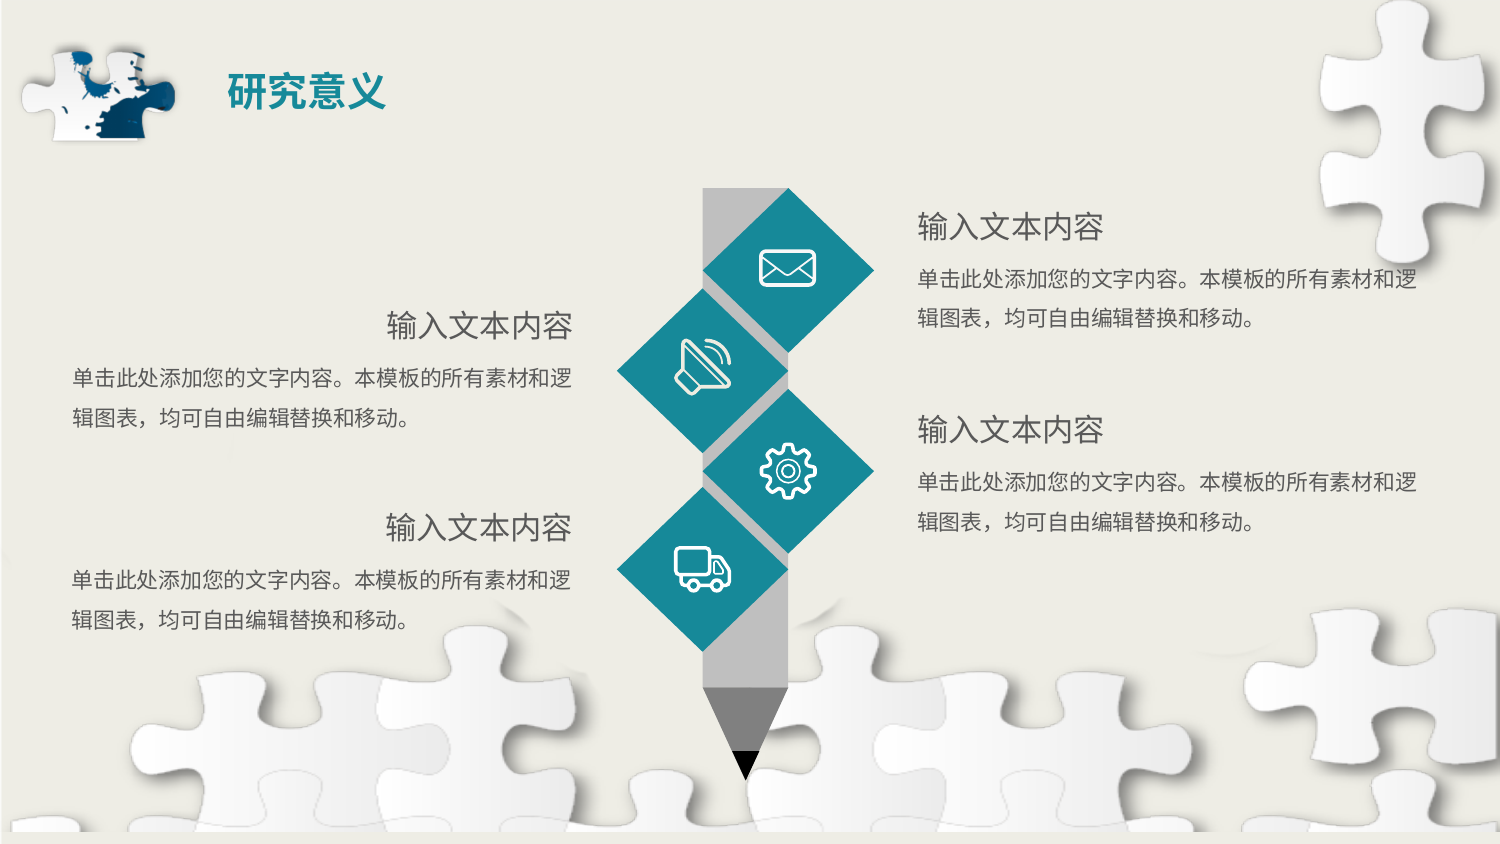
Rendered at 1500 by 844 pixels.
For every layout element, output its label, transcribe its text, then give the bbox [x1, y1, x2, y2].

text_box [702, 187, 875, 354]
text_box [702, 658, 789, 781]
picture [0, 0, 1500, 844]
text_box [616, 288, 789, 454]
text_box 研究意义 [159, 55, 455, 127]
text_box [56, 500, 589, 642]
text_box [902, 199, 1435, 340]
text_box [616, 486, 789, 652]
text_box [57, 298, 590, 440]
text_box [702, 388, 875, 554]
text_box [902, 402, 1434, 544]
